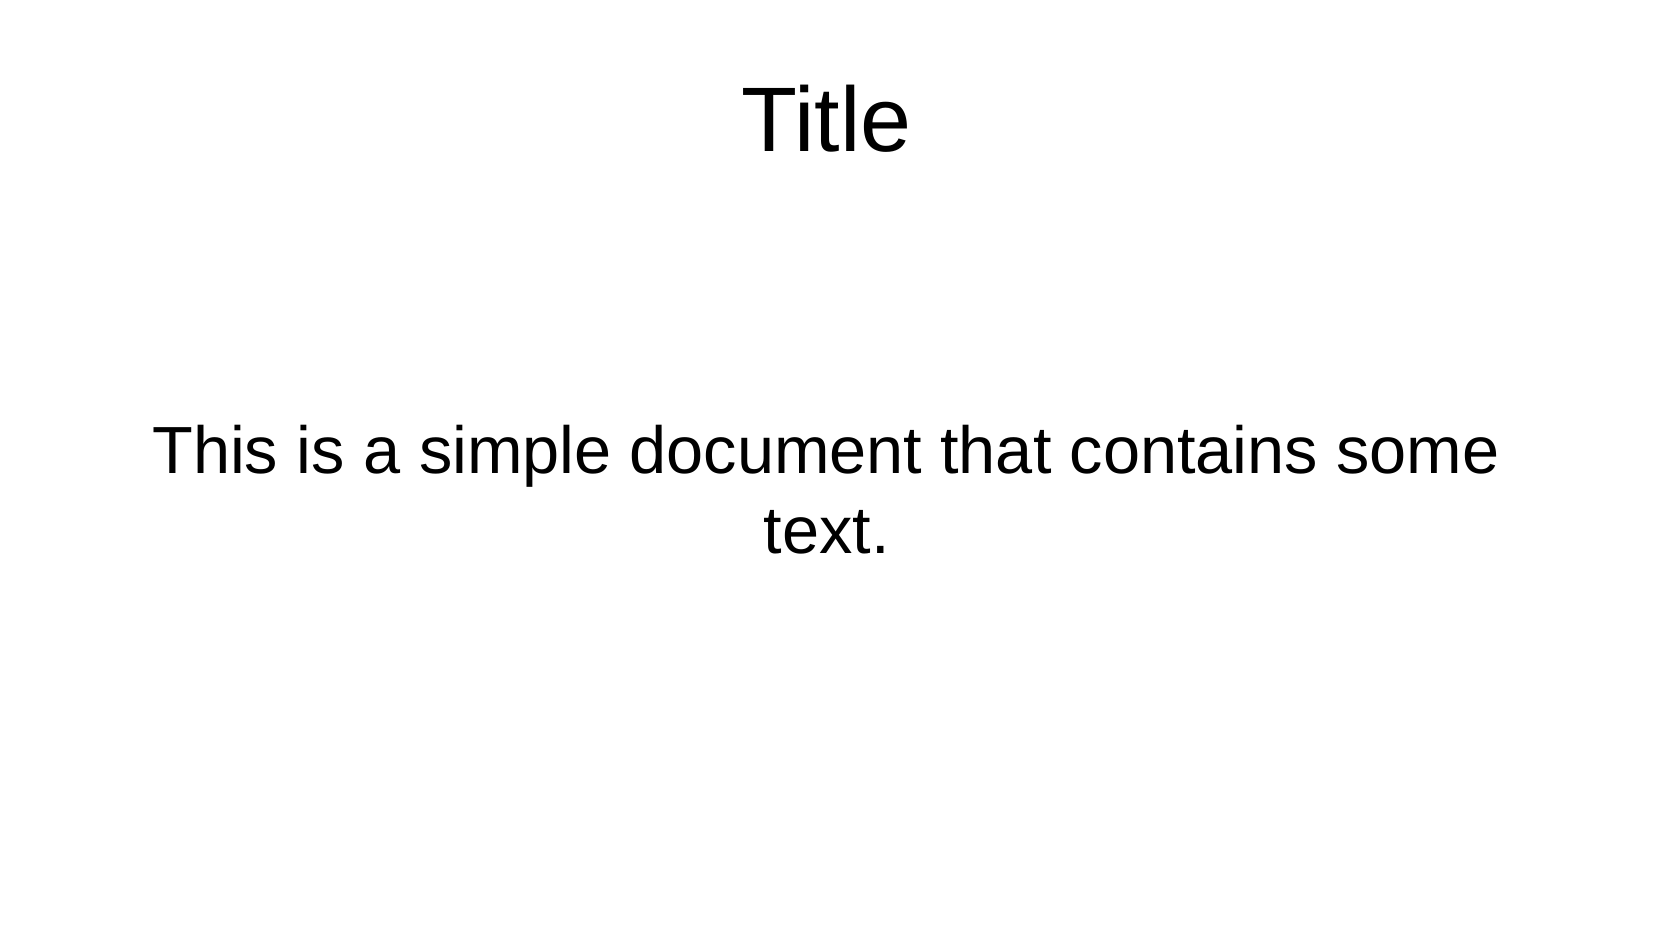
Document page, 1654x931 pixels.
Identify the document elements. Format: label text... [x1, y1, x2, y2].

text_box Title [82, 37, 1571, 193]
text_box This is a simple document that contains some text. [82, 217, 1571, 757]
